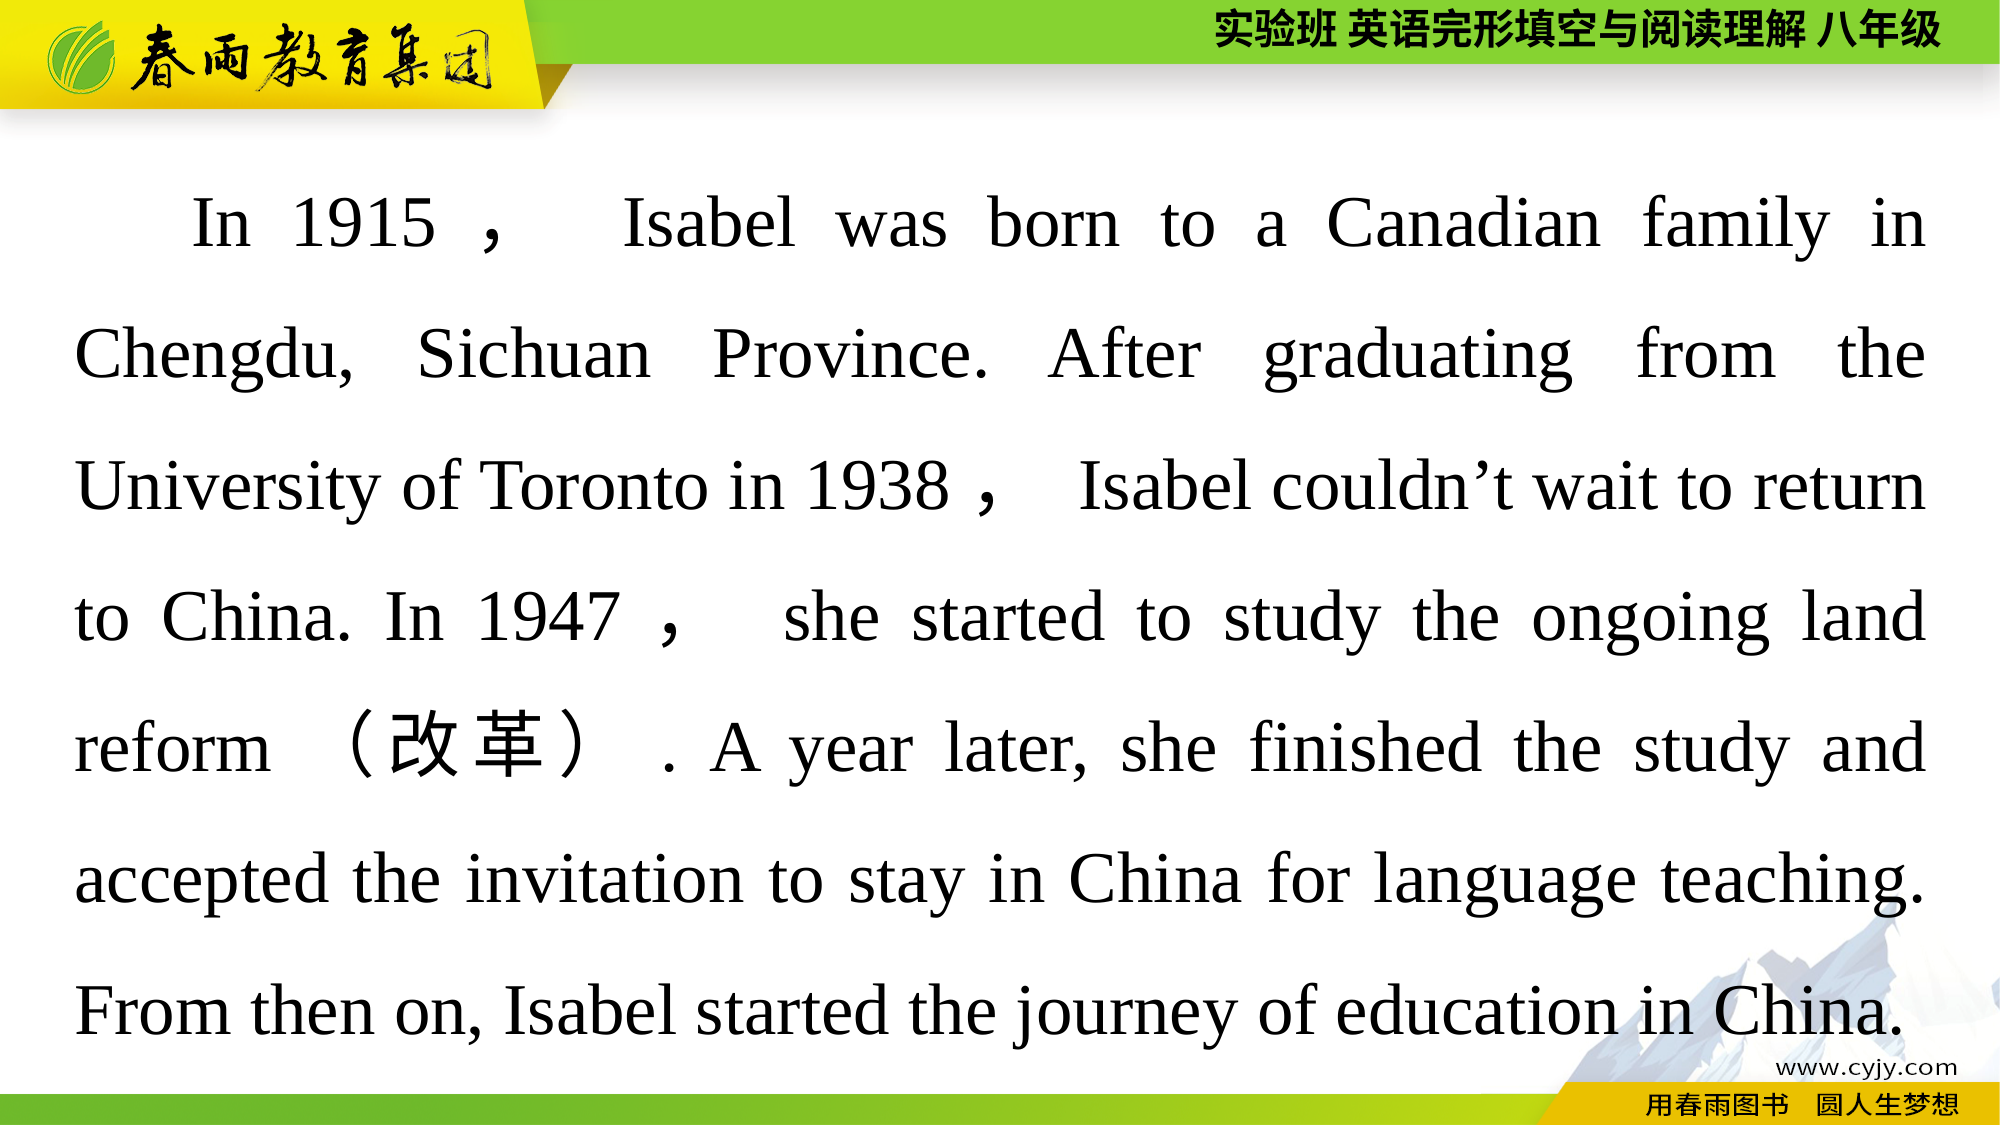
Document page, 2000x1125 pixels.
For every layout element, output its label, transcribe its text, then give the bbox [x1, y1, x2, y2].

picture [0, 0, 2000, 1125]
list In 1915， Isabel was born to a Canadian family in Chengdu, Sichuan Province. After graduating from the University of Toronto in 1938， Isabel couldn’t wait to return to China. In 1947， she started to study the ongoing land reform（改革）. A year later, she finished the study and accepted the invitation to stay in China for language teaching. From then on, Isabel started the journey of education in China. [59, 122, 1944, 1050]
